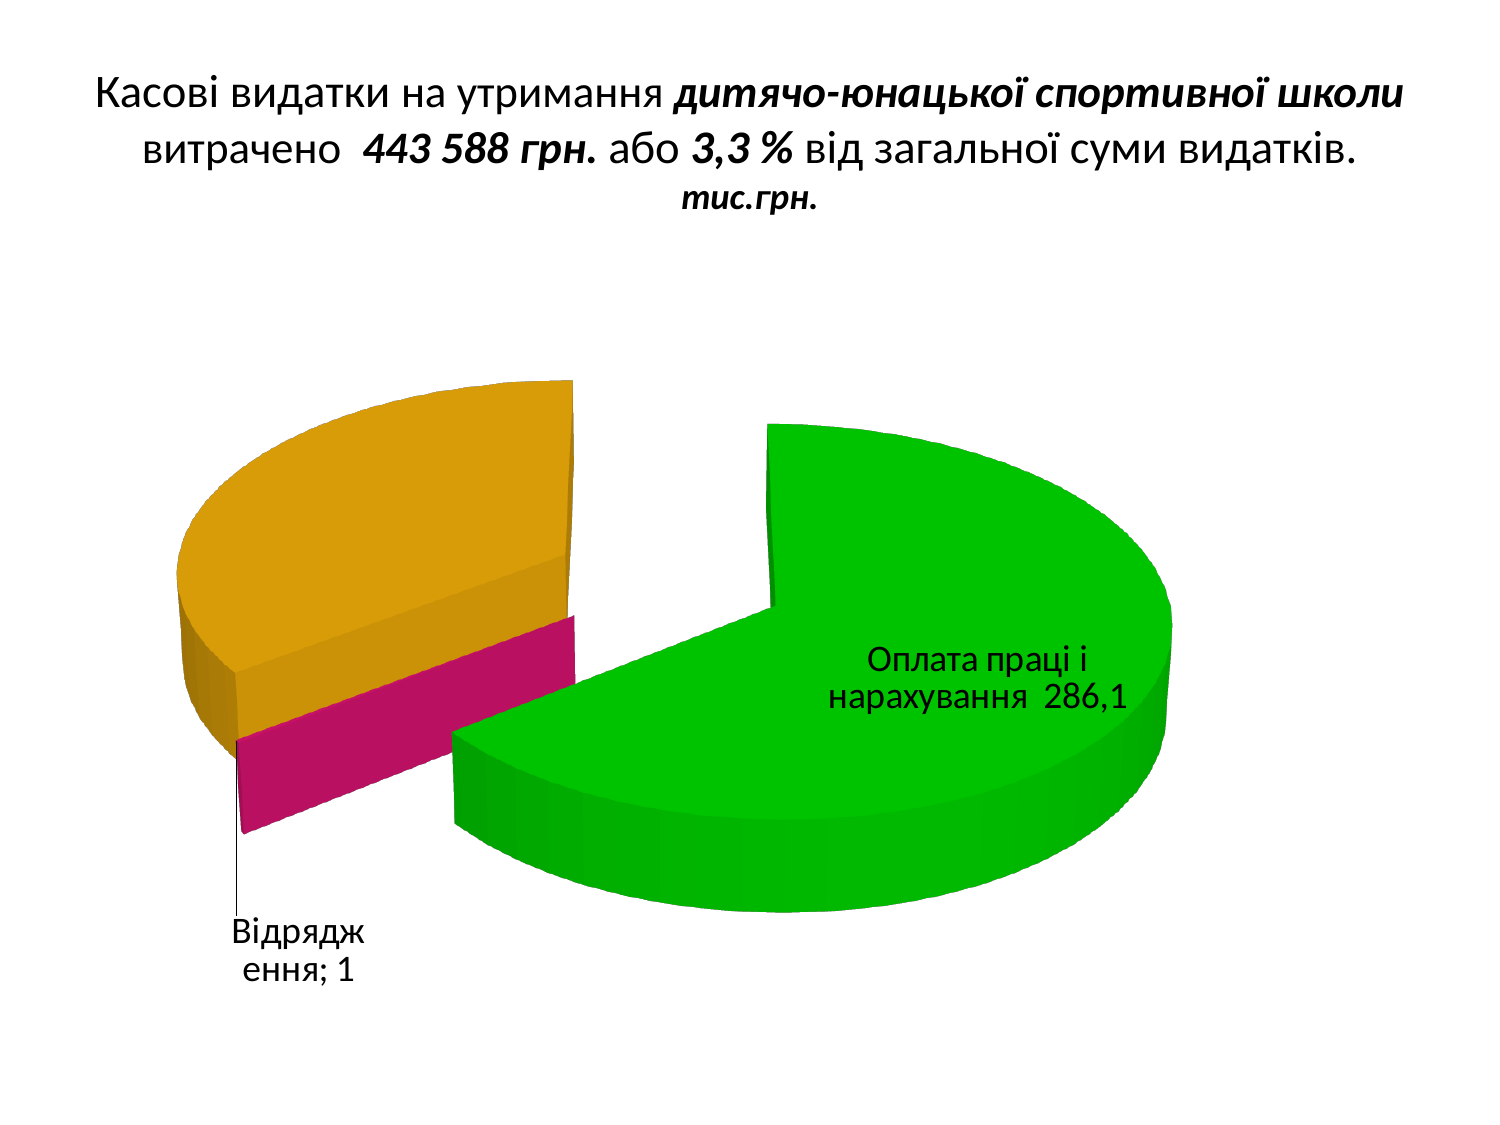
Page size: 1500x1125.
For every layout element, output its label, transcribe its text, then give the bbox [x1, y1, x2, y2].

chart [74, 184, 1426, 1095]
title Касові видатки на утримання дитячо-юнацької спортивної школи витрачено 443 588 грн. або 3,3 % від загальної суми видатків. тис.грн. [75, 45, 1425, 184]
